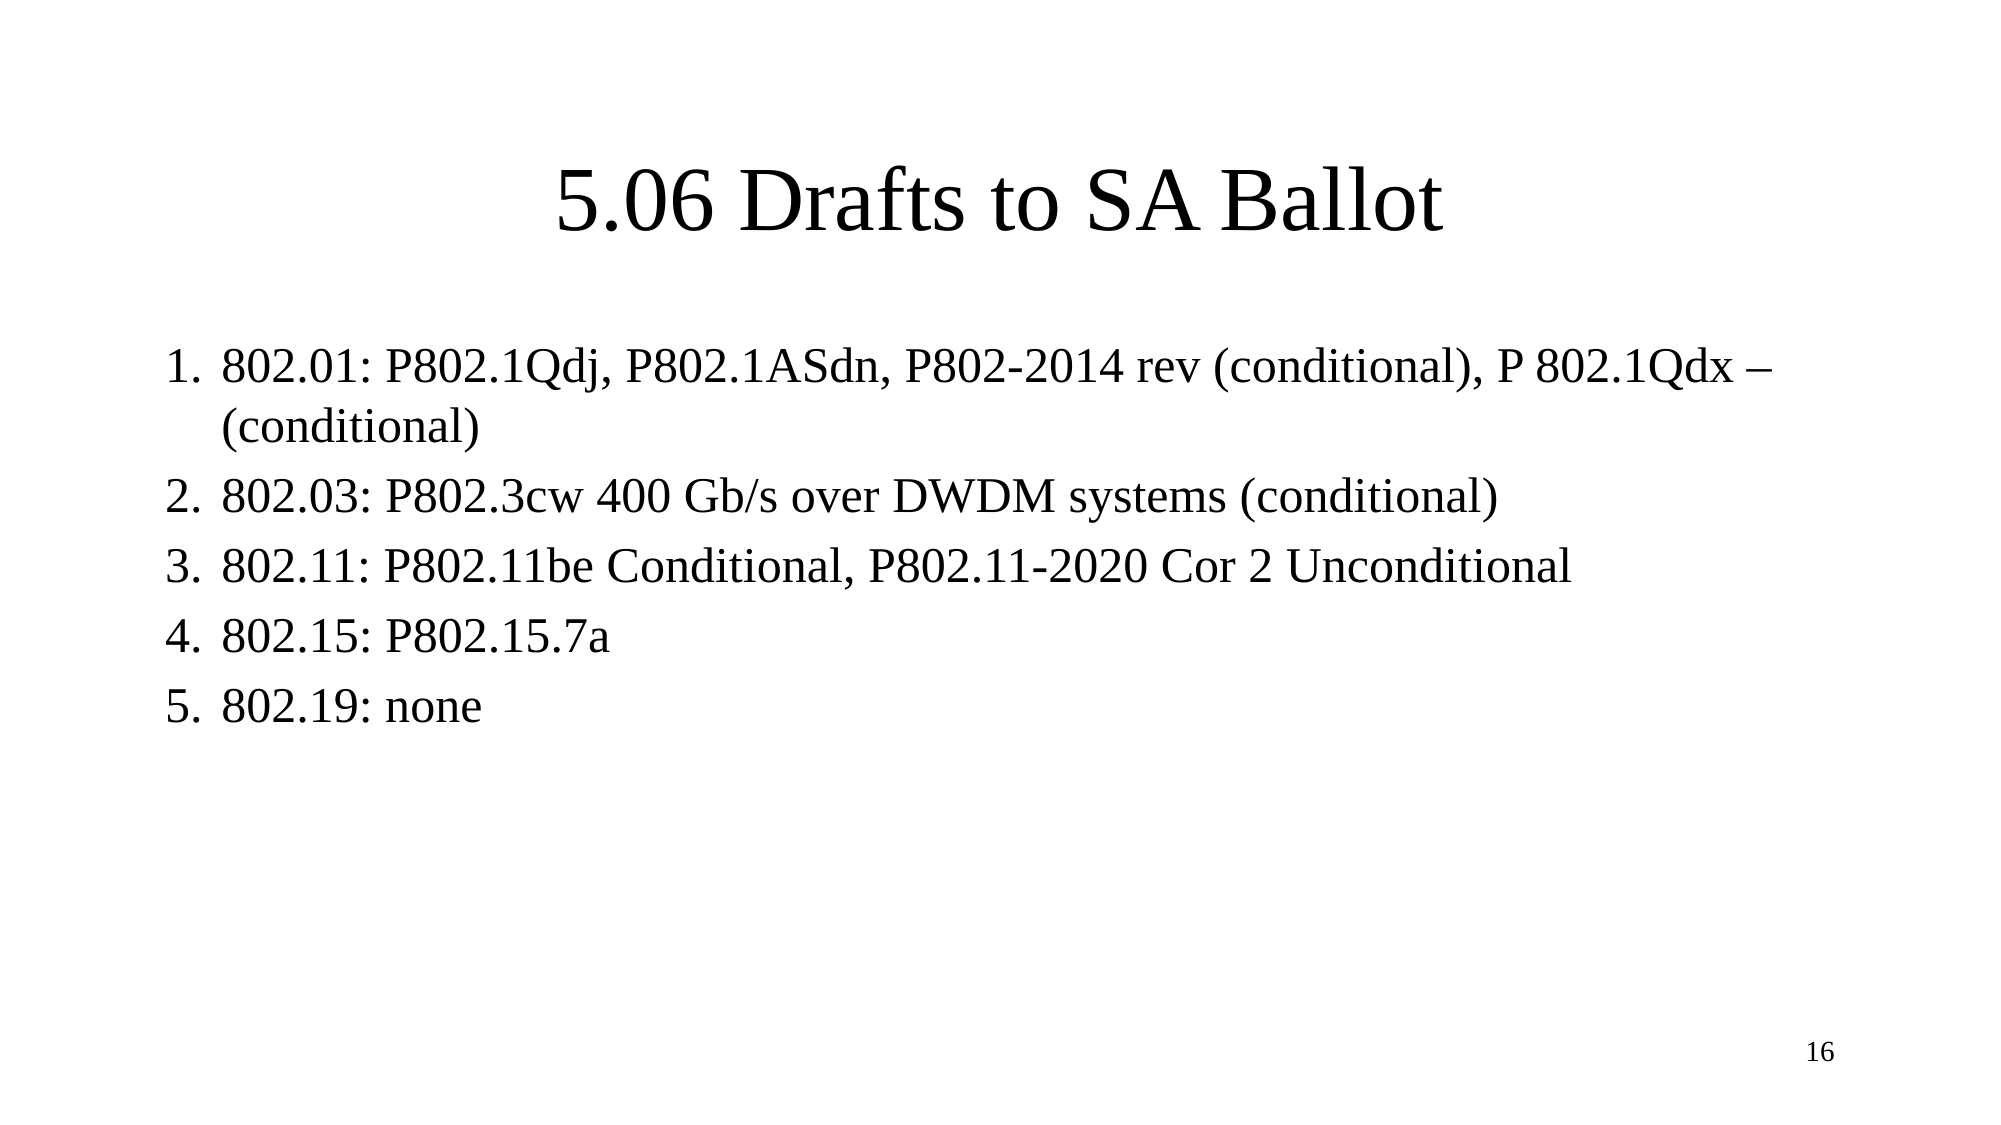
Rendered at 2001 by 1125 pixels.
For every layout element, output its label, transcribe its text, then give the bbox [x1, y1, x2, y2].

list 802.01: P802.1Qdj, P802.1ASdn, P802-2014 rev (conditional), P 802.1Qdx –(conditional) 802.03: P802.3cw 400 Gb/s over DWDM systems (conditional) 802.11: P802.11be Conditional, P802.11-2020 Cor 2 Unconditional 802.15: P802.15.7a 802.19: none [149, 324, 1851, 1001]
title 5.06 Drafts to SA Ballot [149, 99, 1851, 288]
slide_number 16 [1433, 1024, 1851, 1101]
